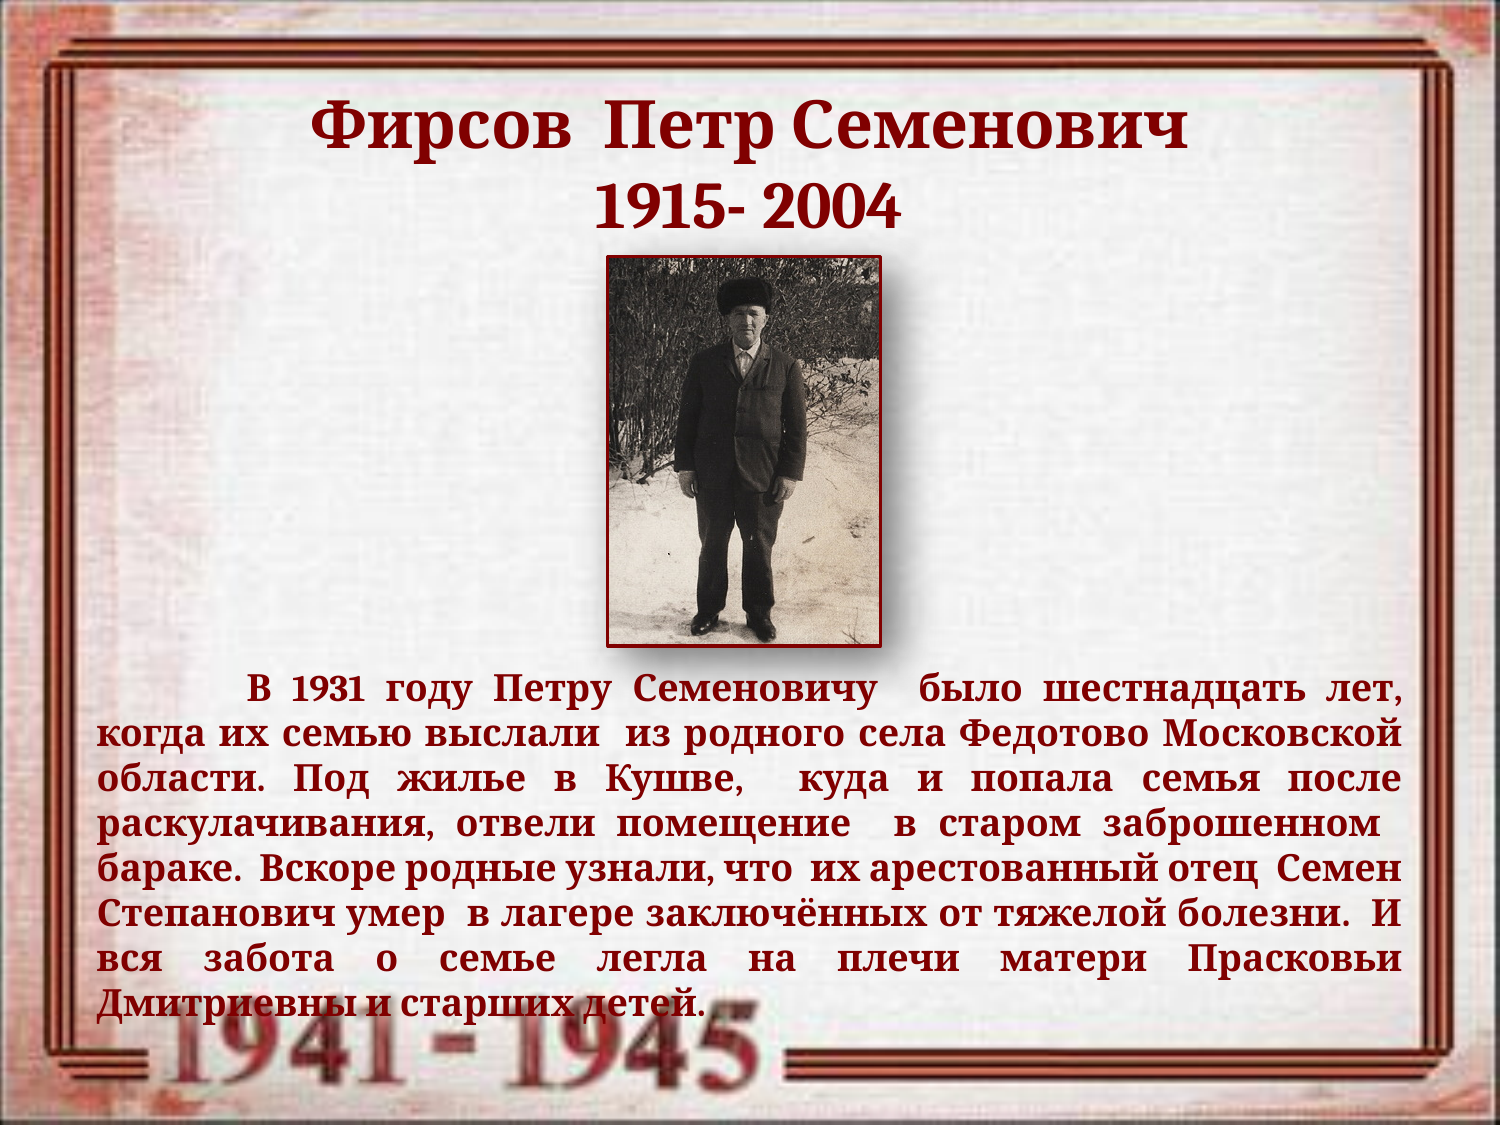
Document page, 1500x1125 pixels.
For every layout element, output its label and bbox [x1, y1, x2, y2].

picture [609, 257, 880, 645]
list [0, 0, 1500, 1125]
